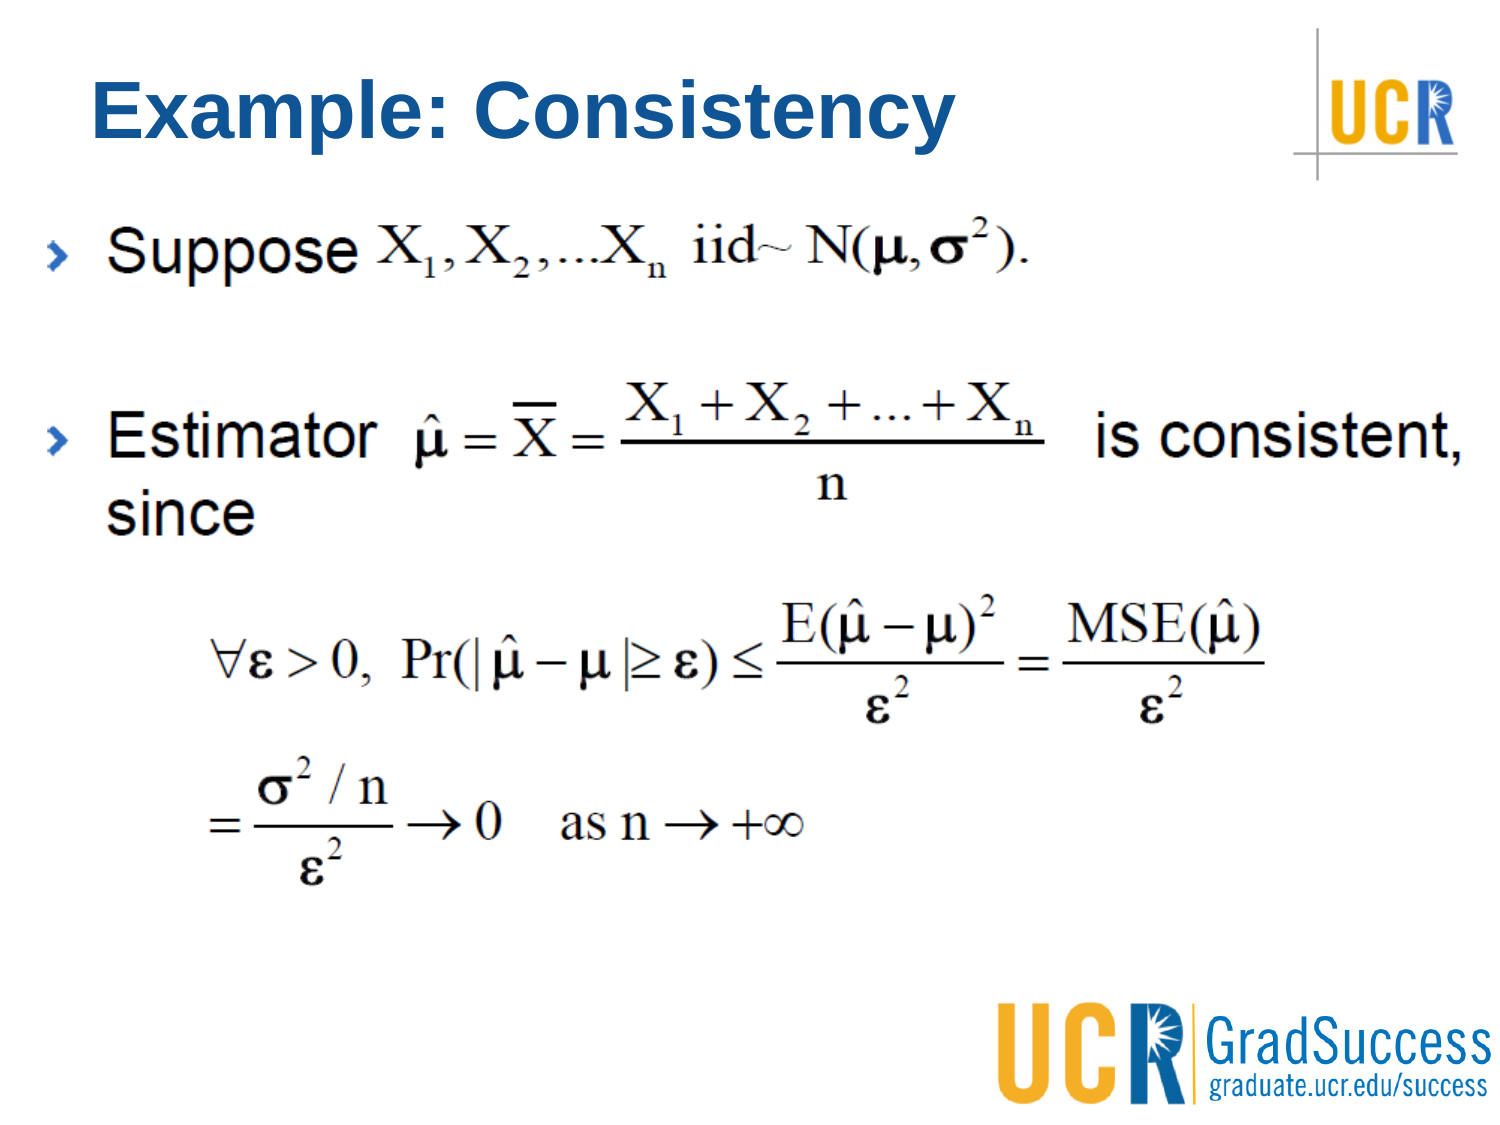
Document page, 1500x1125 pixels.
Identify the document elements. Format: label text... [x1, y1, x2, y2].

picture [37, 212, 1465, 901]
title Example: Consistency [75, 37, 1300, 163]
picture [1282, 0, 1500, 196]
